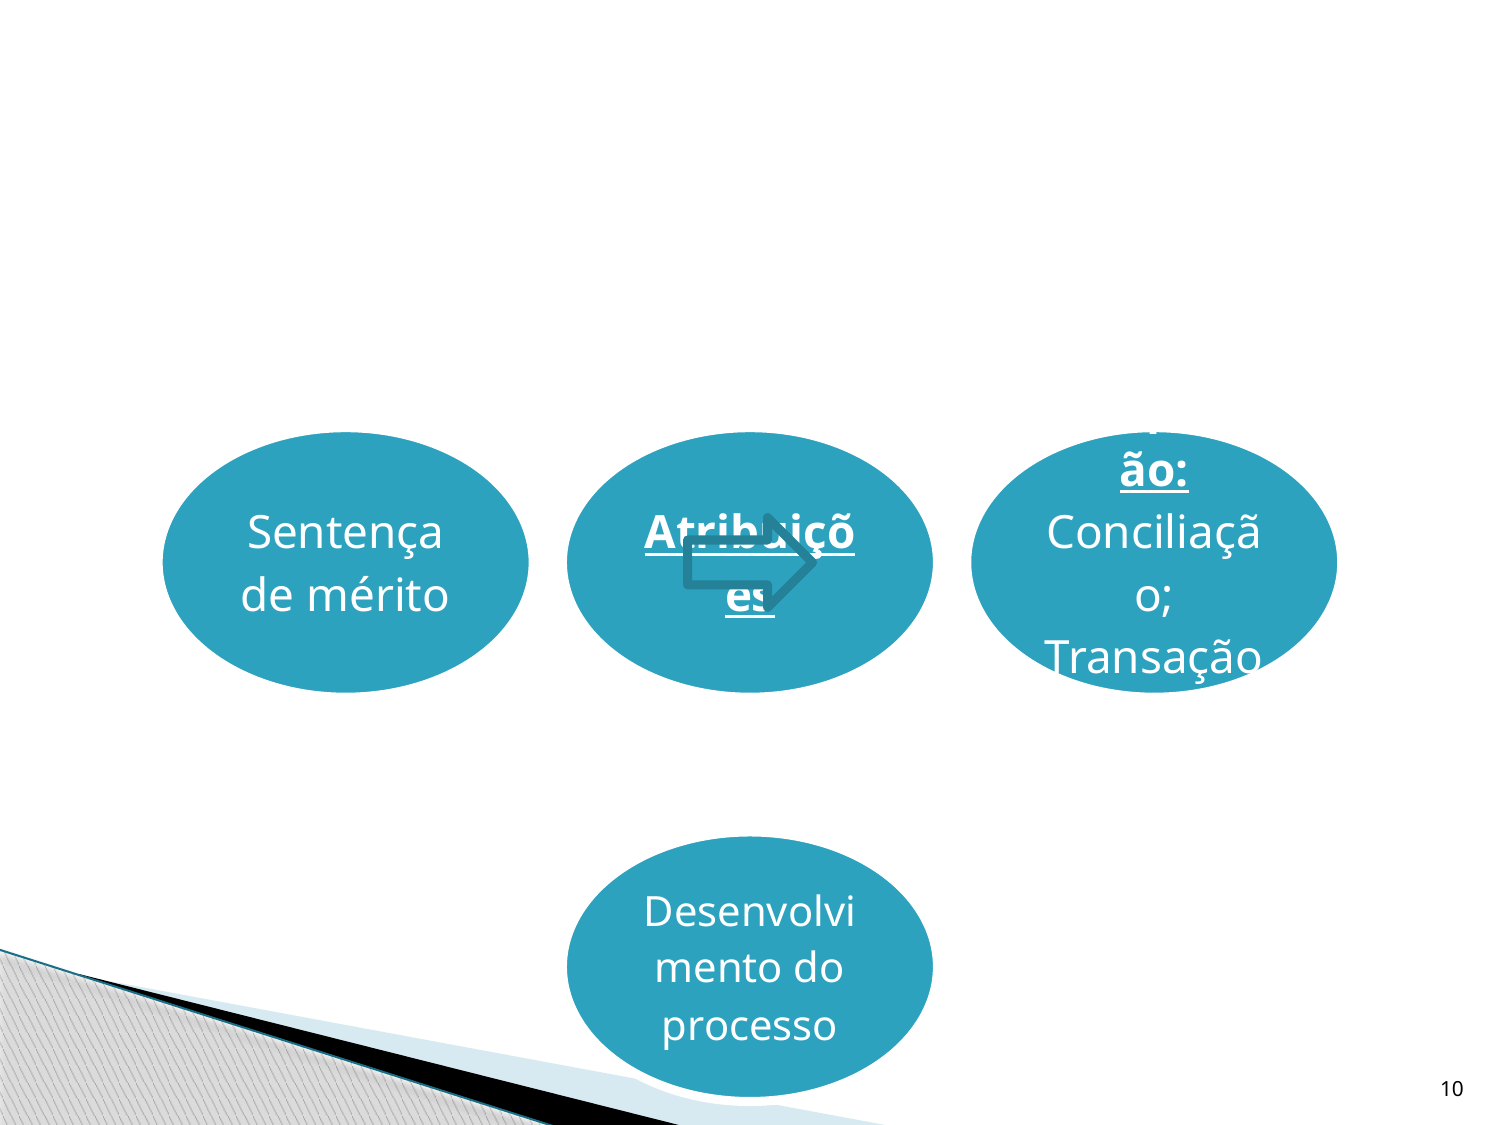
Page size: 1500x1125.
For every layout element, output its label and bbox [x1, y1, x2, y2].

list [0, 23, 1500, 1102]
